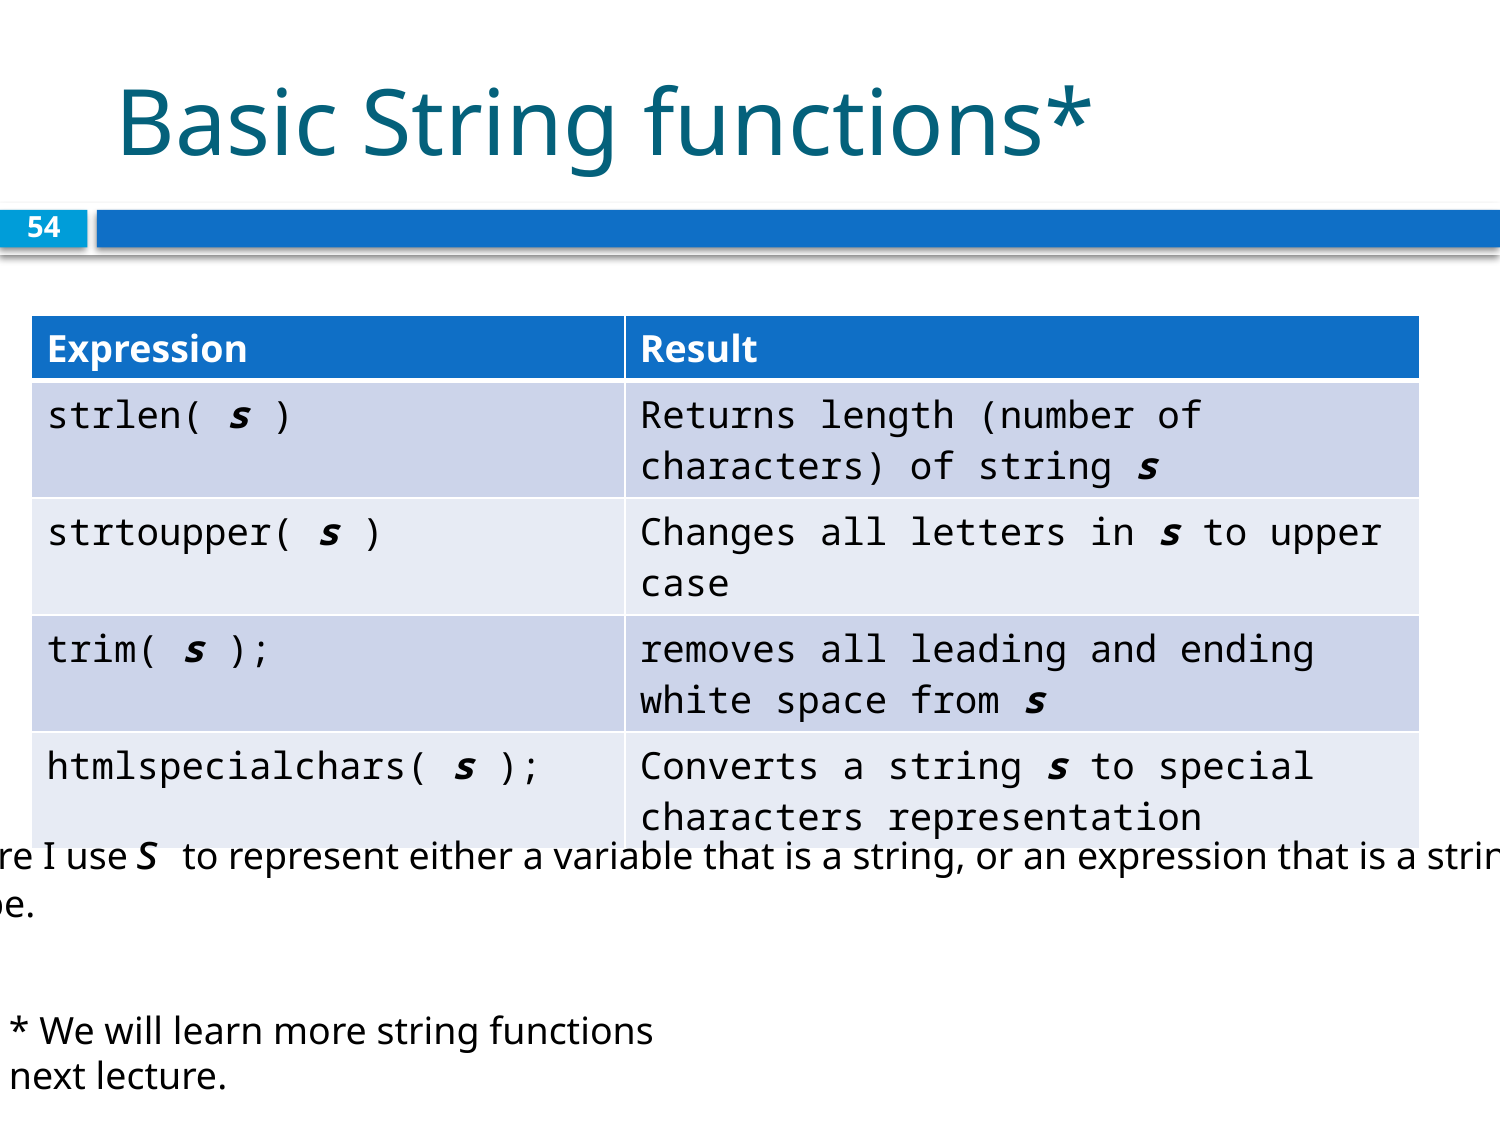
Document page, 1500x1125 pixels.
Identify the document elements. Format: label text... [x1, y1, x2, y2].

table_header Expression [32, 316, 624, 378]
table_cell removes all leading and ending white space from s [626, 616, 1419, 731]
text_box * We will learn more string functions next lecture. [0, 999, 670, 1105]
table_cell Converts a string s to special characters representation [626, 733, 1419, 812]
table_cell htmlspecialchars( s ); [32, 733, 624, 812]
table_cell Changes all letters in s to upper case [626, 499, 1419, 614]
table_header Result [626, 316, 1419, 378]
table_cell strlen( s ) [32, 383, 624, 497]
text_box Here I use s to represent either a variable that is a string, or an expression that is a string type. [0, 812, 1500, 933]
slide_number 54 [0, 208, 88, 249]
table_cell strtoupper( s ) [32, 499, 624, 614]
table_cell trim( s ); [32, 616, 624, 731]
title Basic String functions* [100, 37, 1439, 201]
table_cell Returns length (number of characters) of string s [626, 383, 1419, 497]
